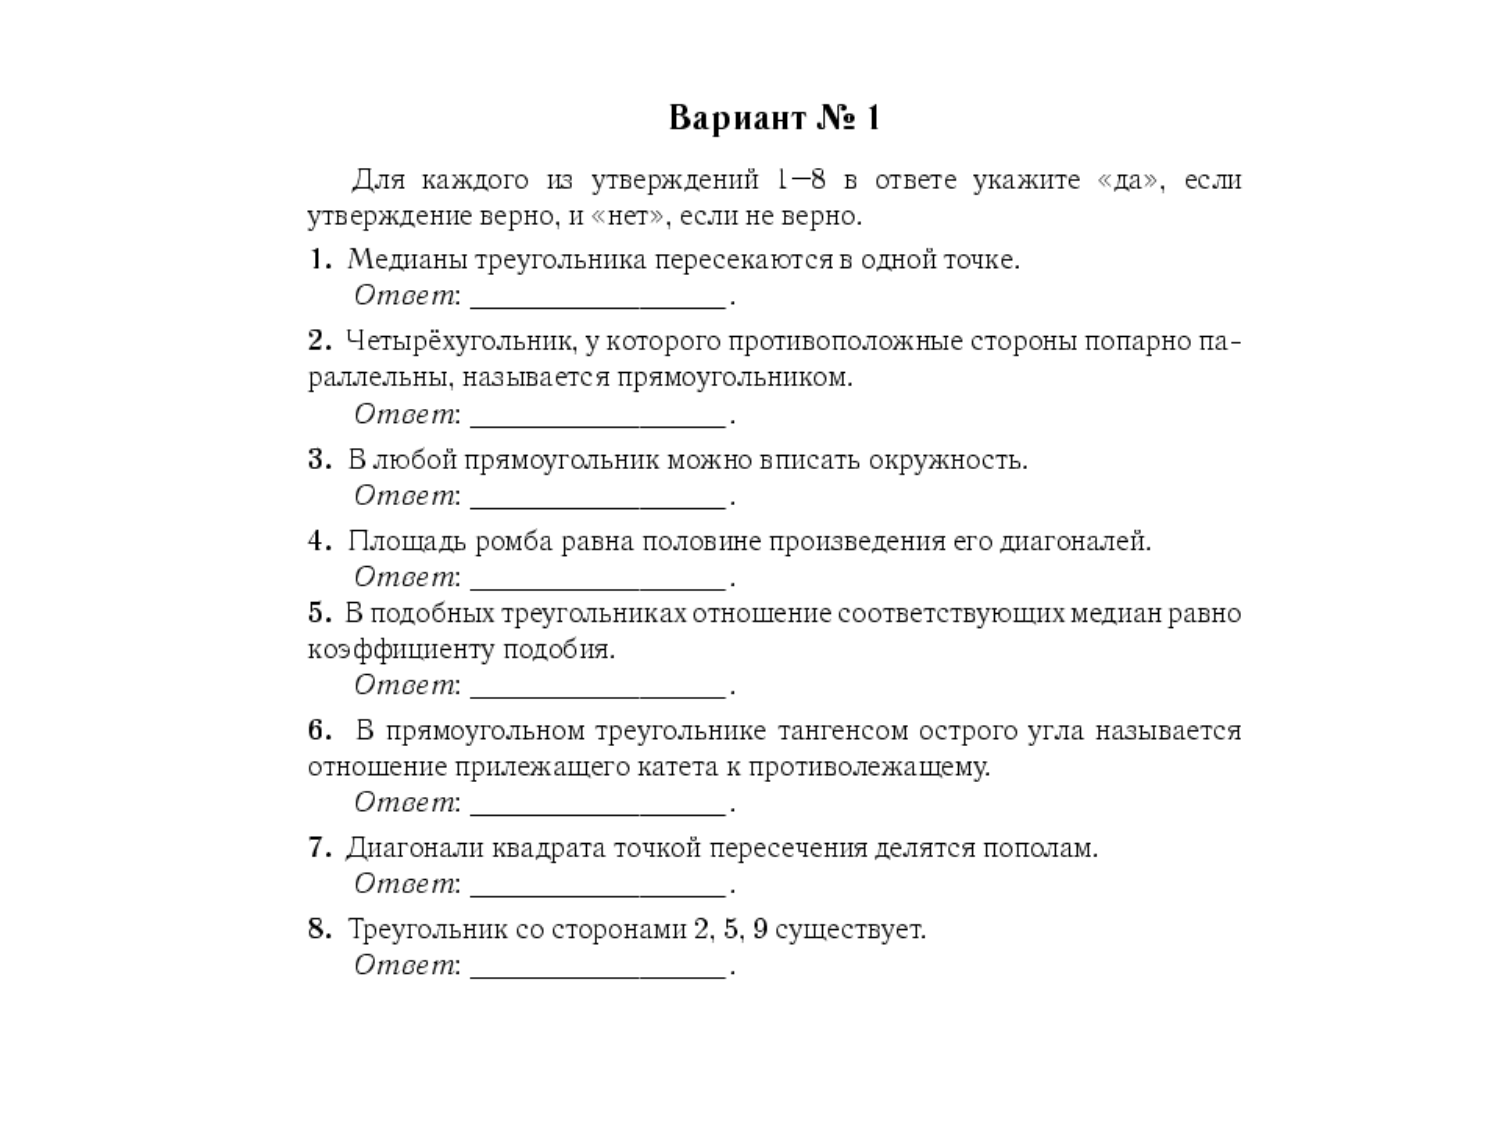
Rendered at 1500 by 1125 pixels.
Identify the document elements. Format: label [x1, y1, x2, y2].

picture [289, 95, 1256, 987]
